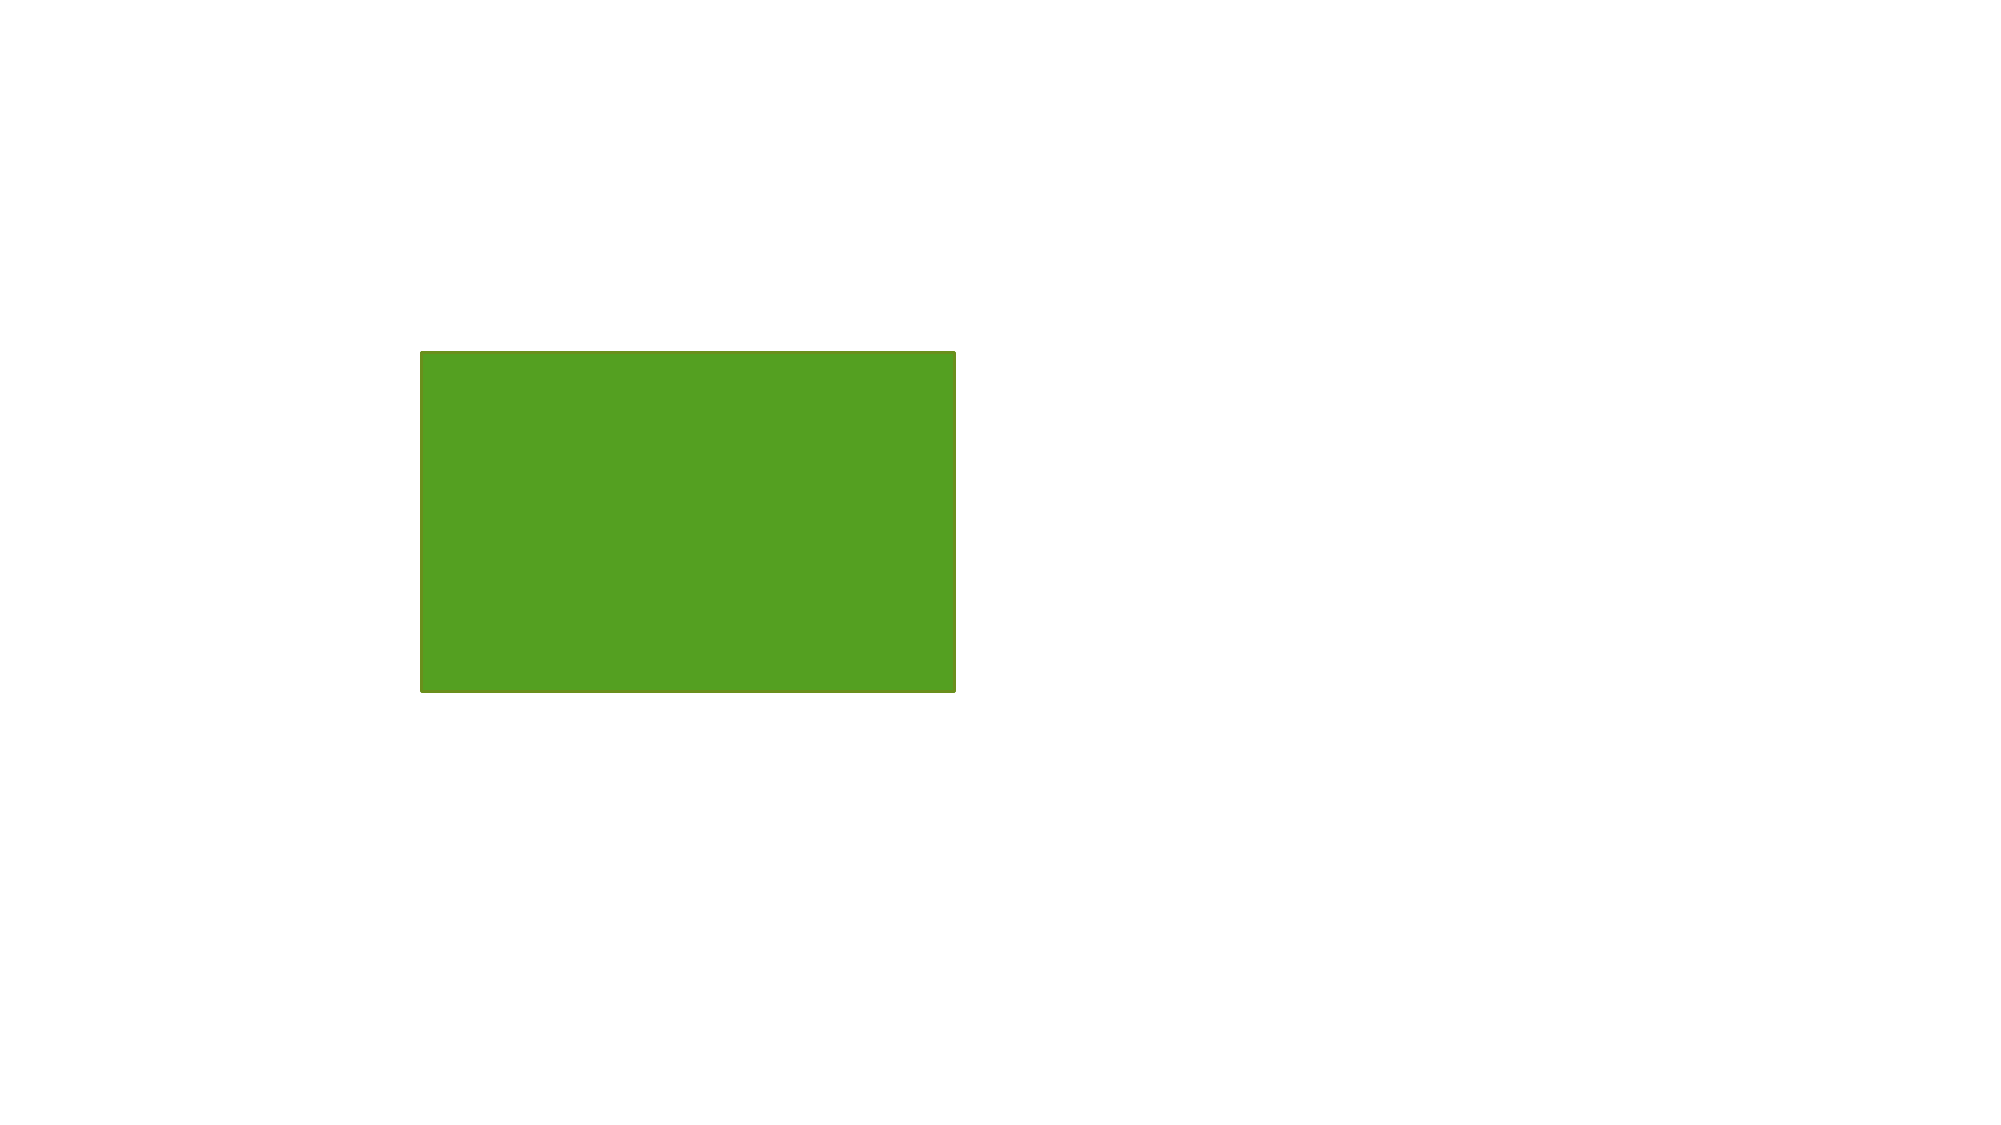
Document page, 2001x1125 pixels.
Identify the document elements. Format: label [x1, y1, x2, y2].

text_box [420, 351, 956, 693]
